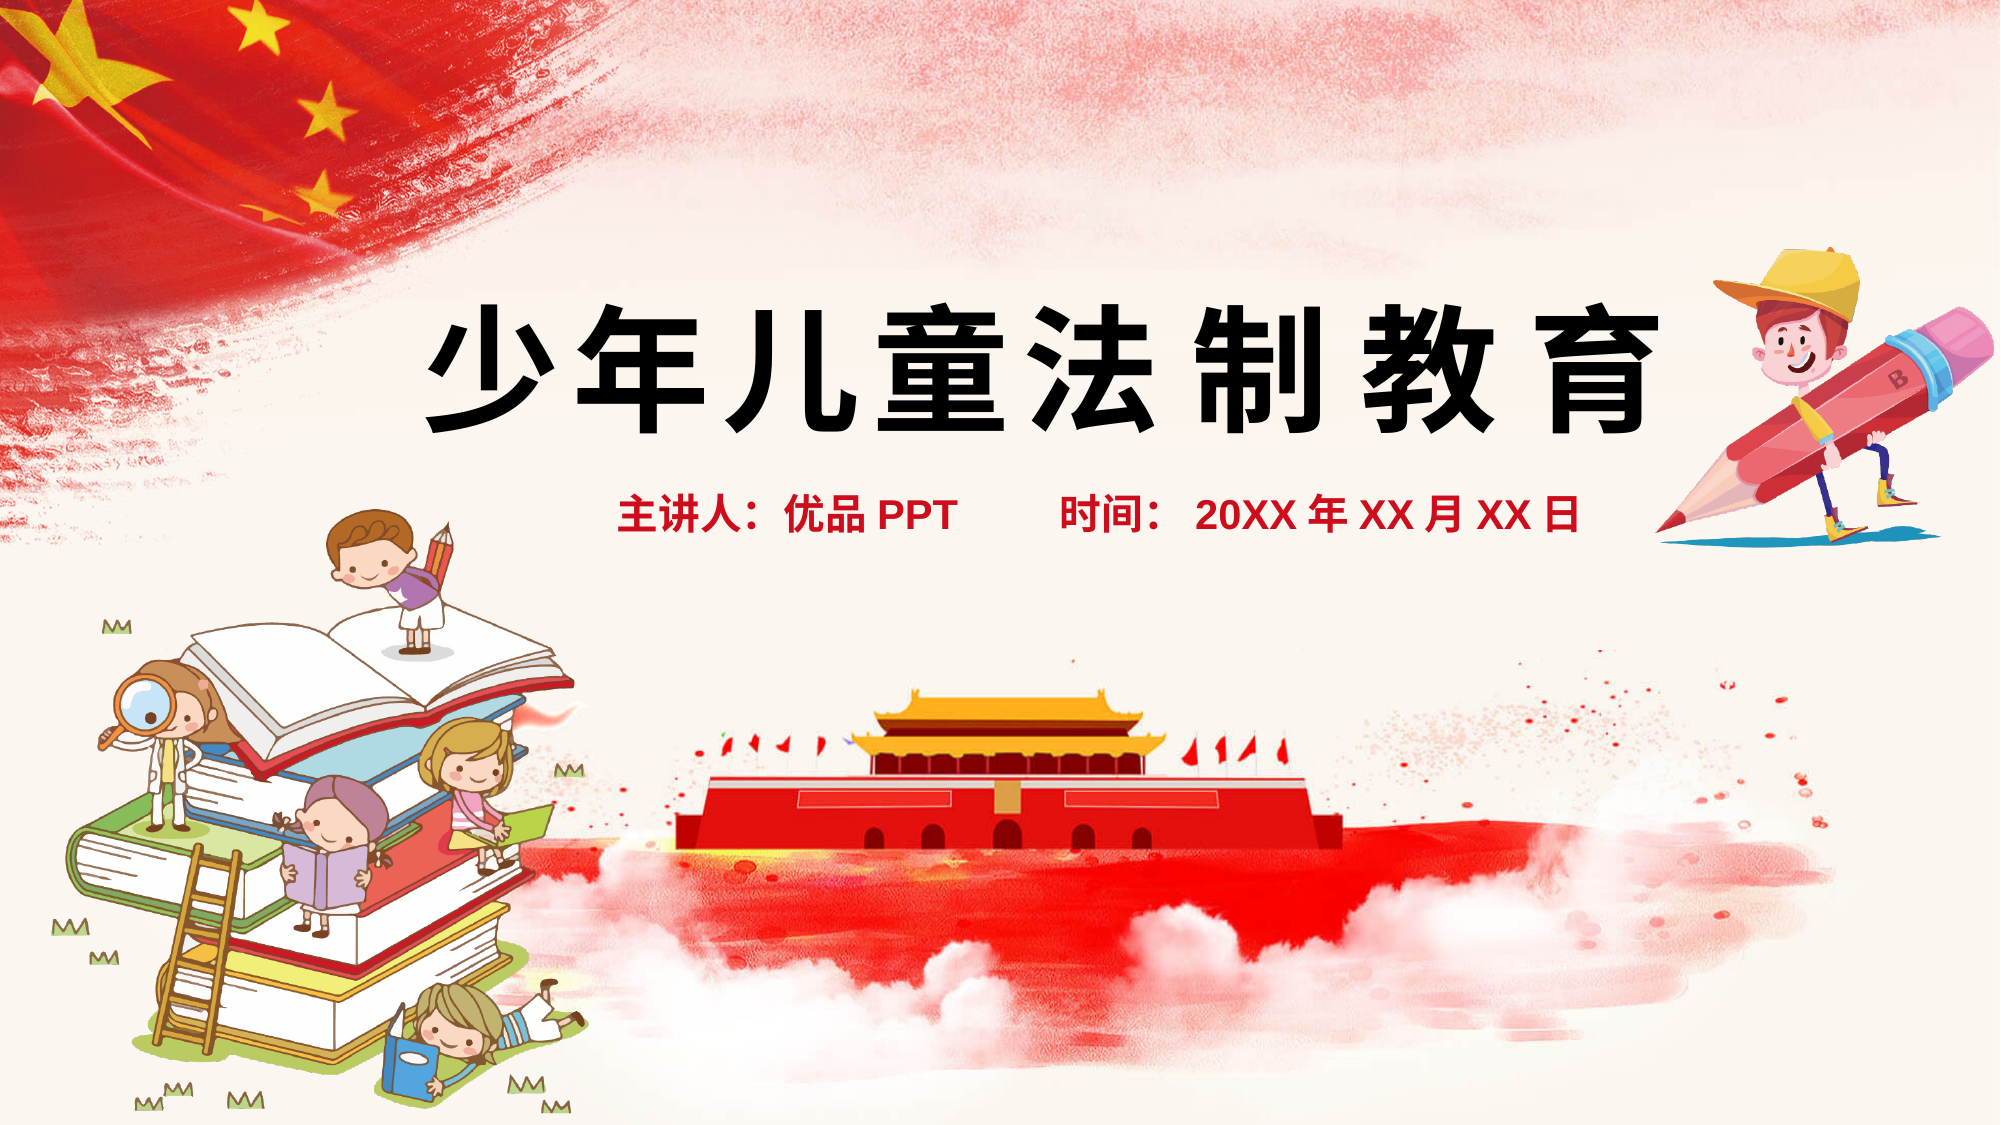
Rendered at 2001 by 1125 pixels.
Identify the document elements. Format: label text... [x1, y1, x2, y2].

text_box 少年儿童法 制 教 育 [751, 276, 1650, 456]
picture [0, 0, 2000, 1125]
text_box 主讲人：优品PPT 时间：20XX年XX月XX日 [751, 480, 1650, 546]
